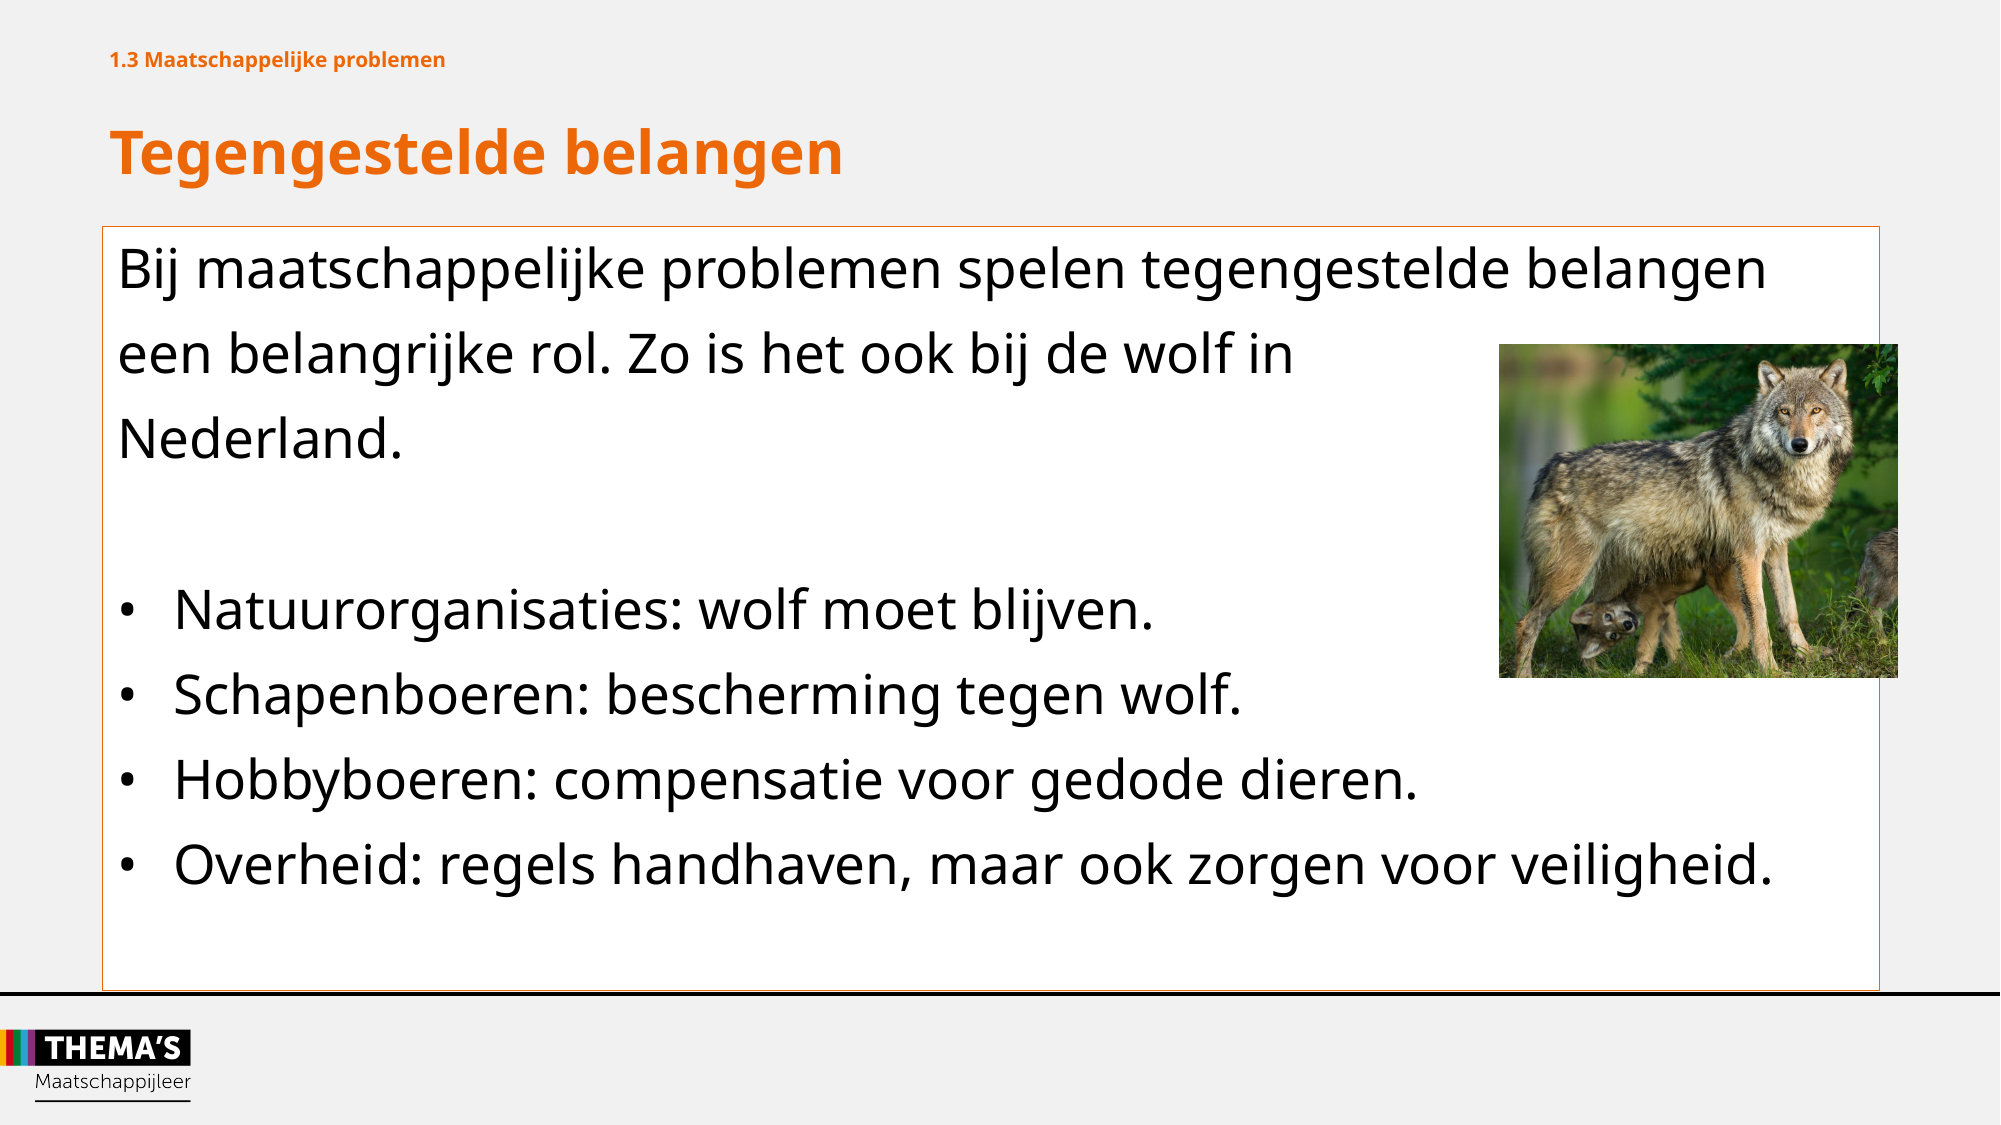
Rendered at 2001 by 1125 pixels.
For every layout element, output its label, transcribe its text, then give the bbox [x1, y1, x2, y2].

list Bij maatschappelijke problemen spelen tegengestelde belangen een belangrijke rol. Zo is het ook bij de wolf in Nederland. • Natuurorganisaties: wolf moet blijven. • Schapenboeren: bescherming tegen wolf. • Hobbyboeren: compensatie voor gedode dieren. • Overheid: regels handhaven, maar ook zorgen voor veiligheid. [102, 226, 1880, 991]
list Tegengestelde belangen [94, 114, 1879, 205]
list 1.3 Maatschappelijke problemen [94, 33, 941, 88]
picture [1499, 344, 1898, 678]
picture [0, 993, 203, 1125]
